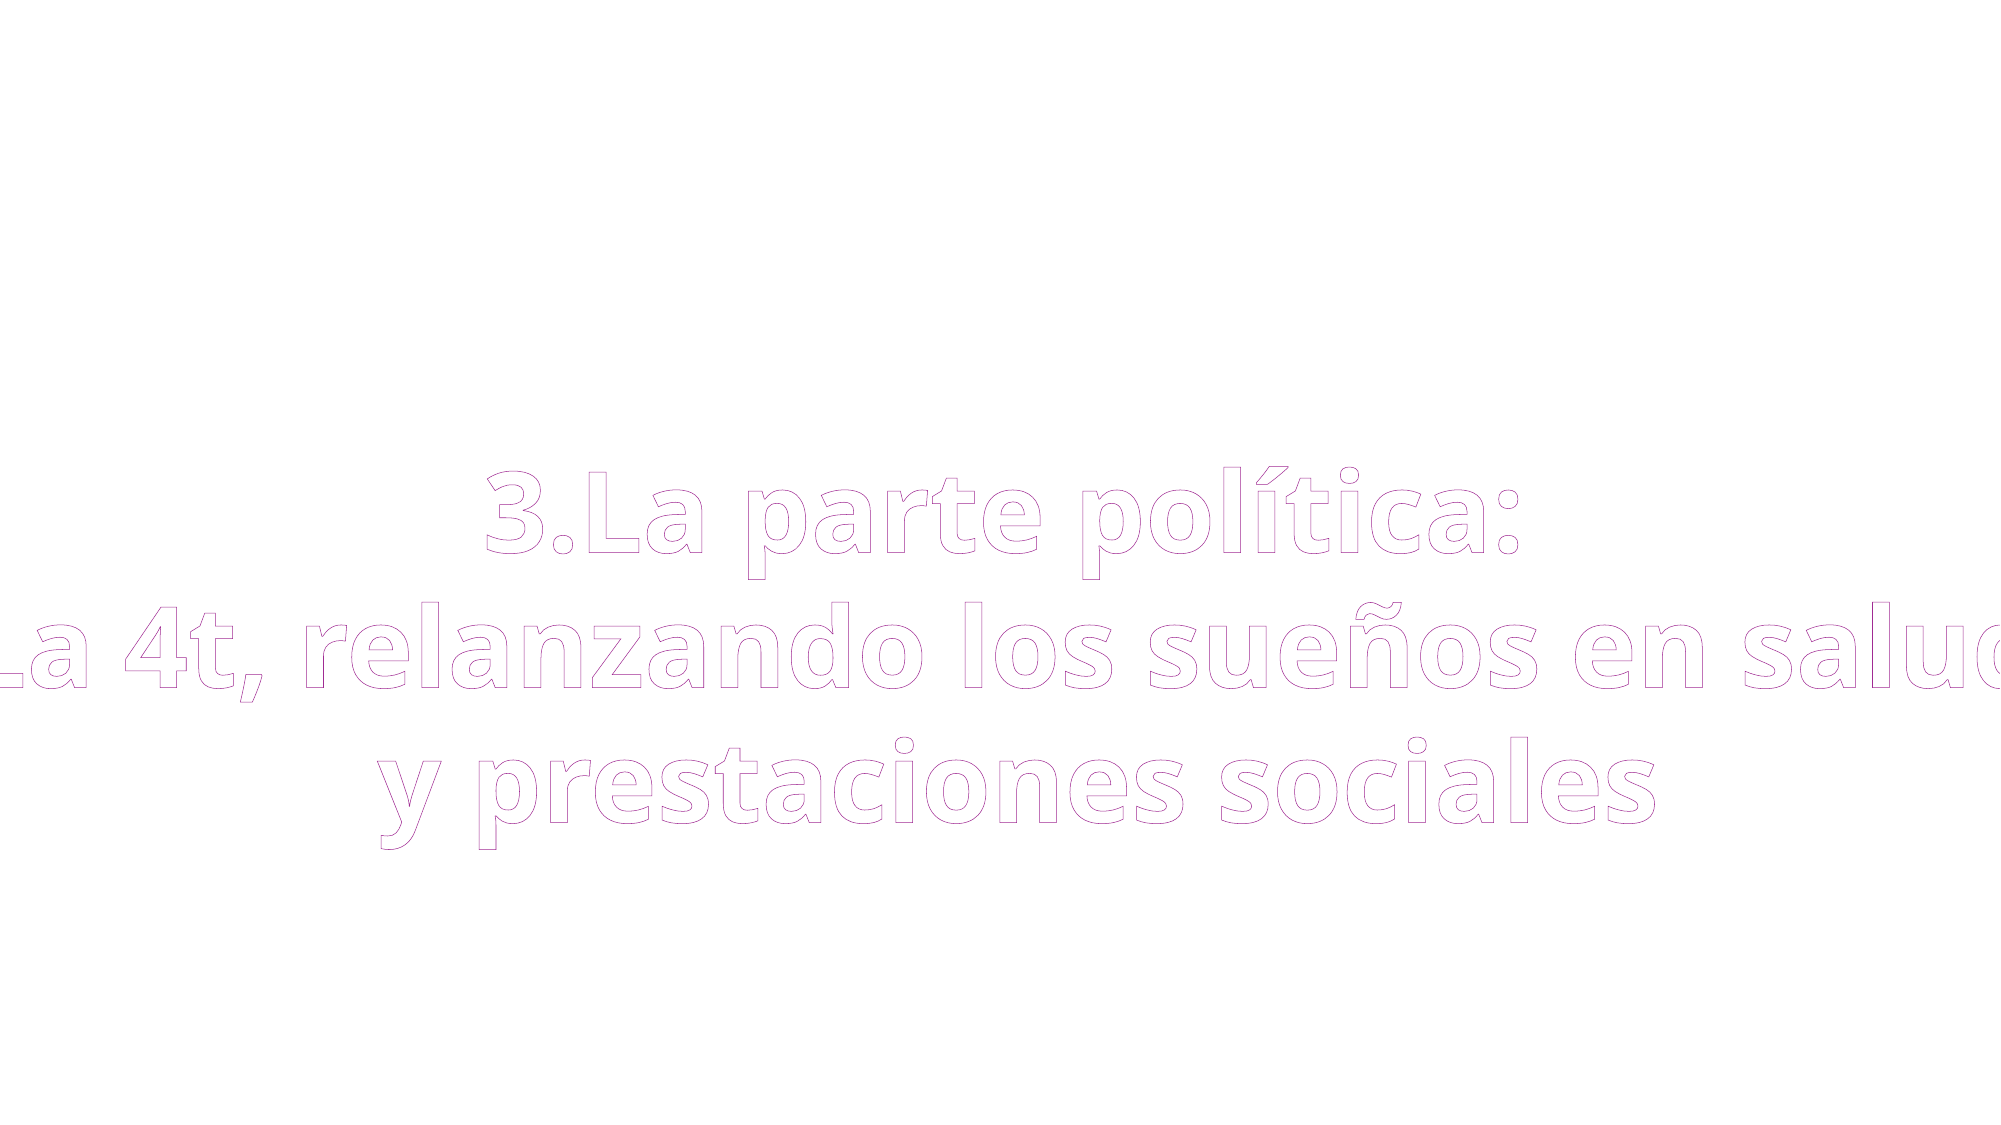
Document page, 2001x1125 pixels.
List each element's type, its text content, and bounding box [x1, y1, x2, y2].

text_box 3.La parte política: La 4t, relanzando los sueños en salud y prestaciones sociales [0, 432, 2000, 853]
